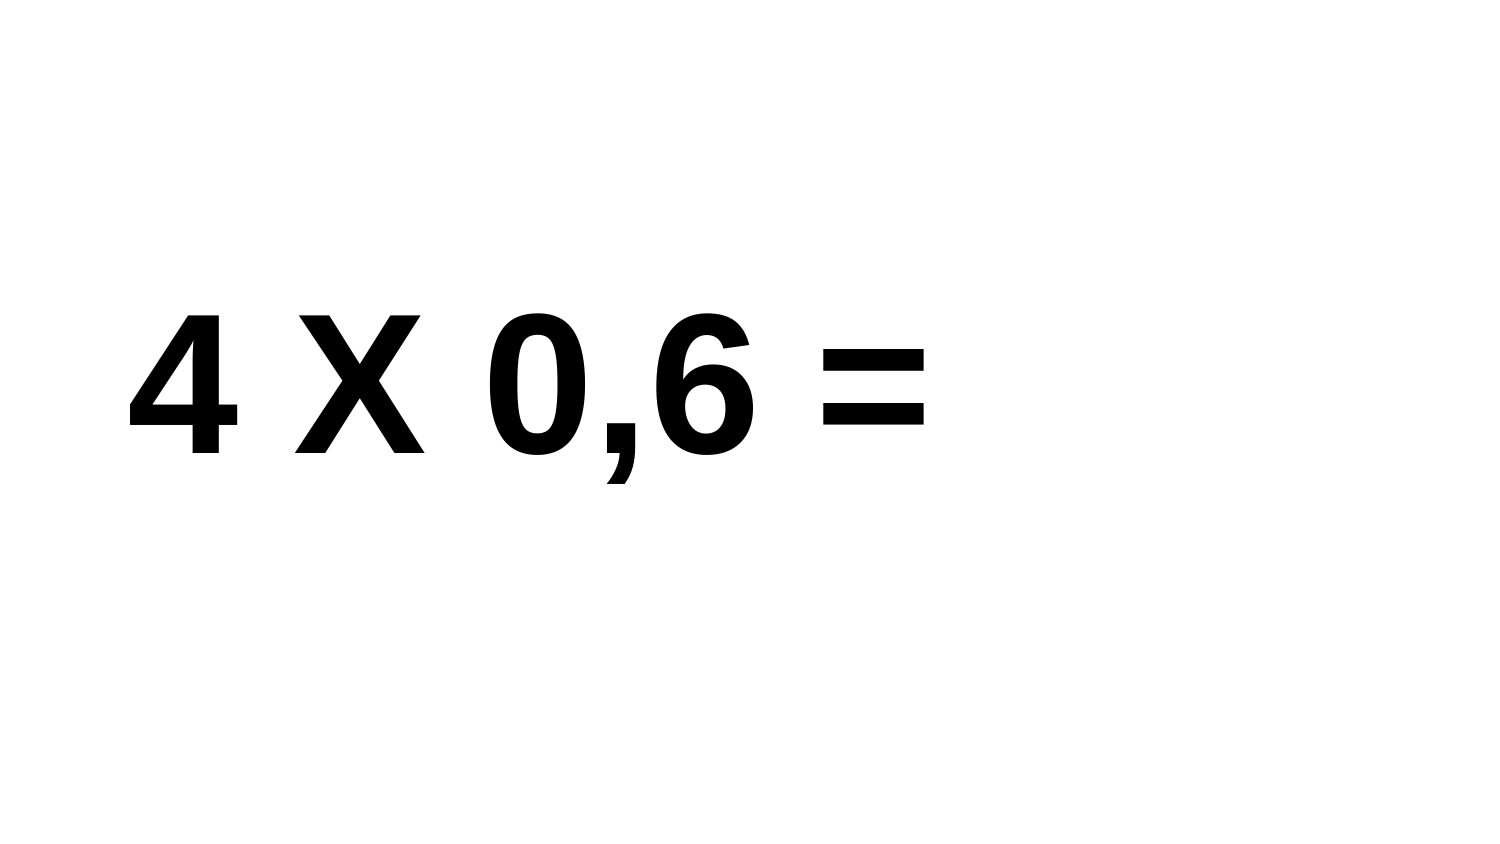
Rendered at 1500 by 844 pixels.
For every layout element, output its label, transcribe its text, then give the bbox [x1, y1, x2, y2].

text_box 4 X 0,6 = [112, 318, 1388, 509]
